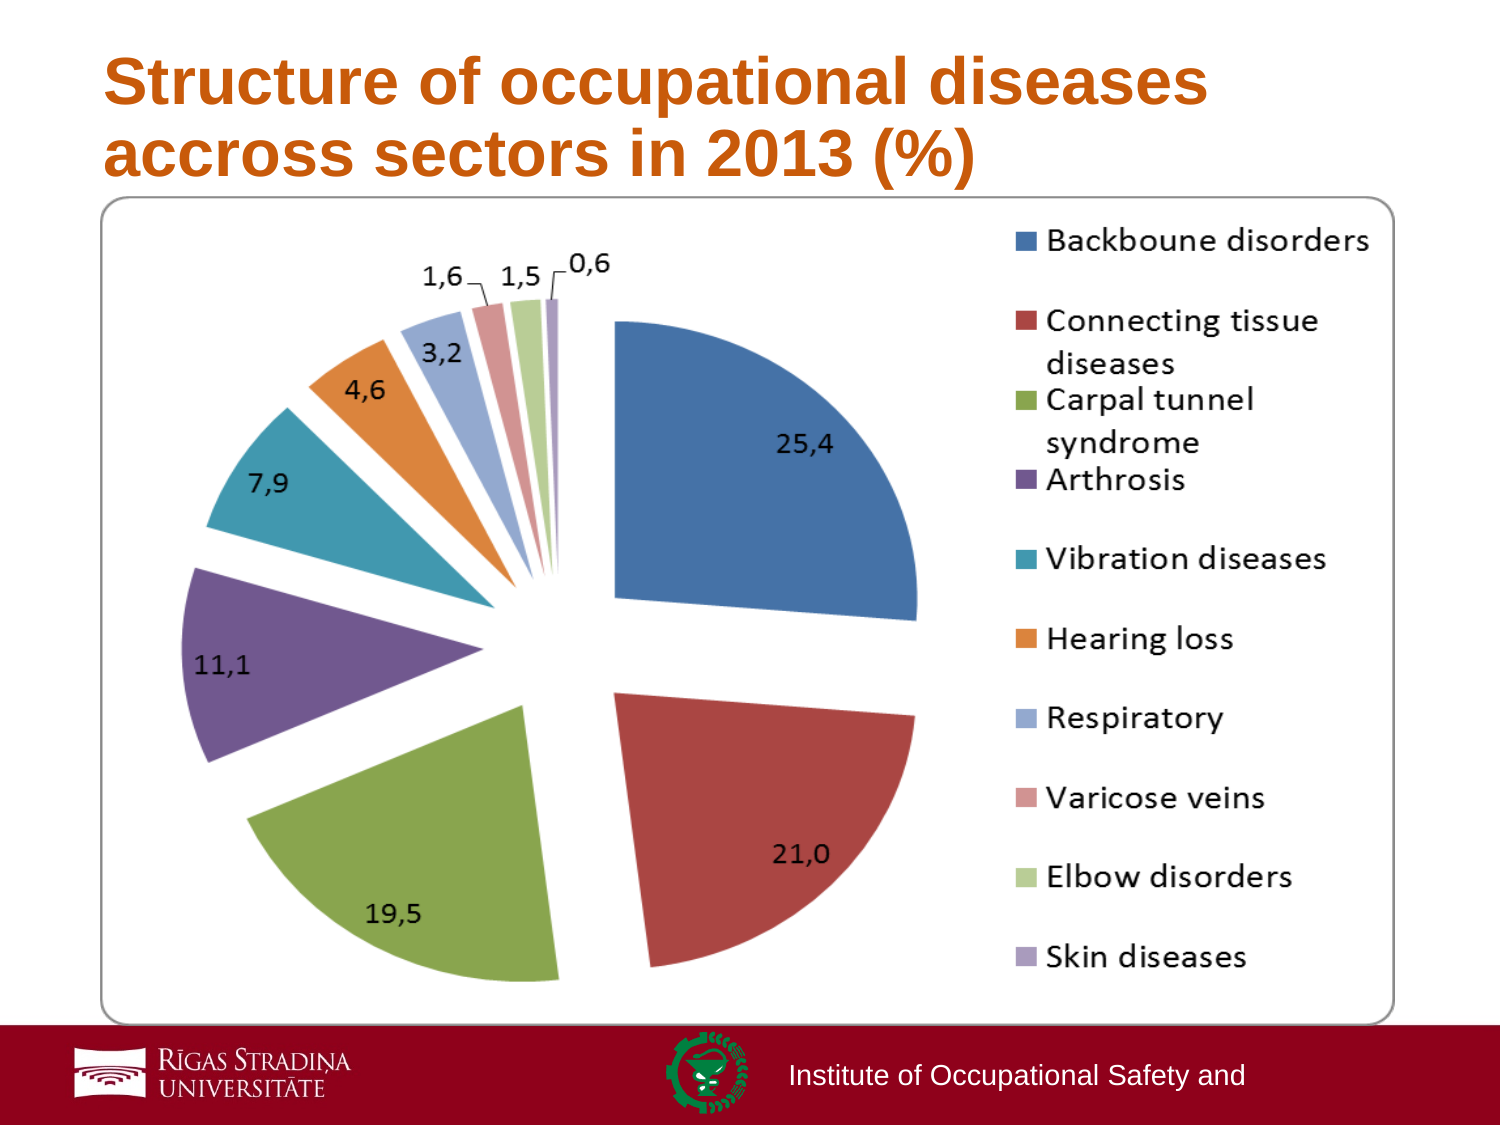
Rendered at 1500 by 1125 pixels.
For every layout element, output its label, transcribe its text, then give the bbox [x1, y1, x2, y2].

picture [0, 0, 1500, 1125]
title Structure of occupational diseases accross sectors in 2013 (%) [88, 30, 1366, 207]
